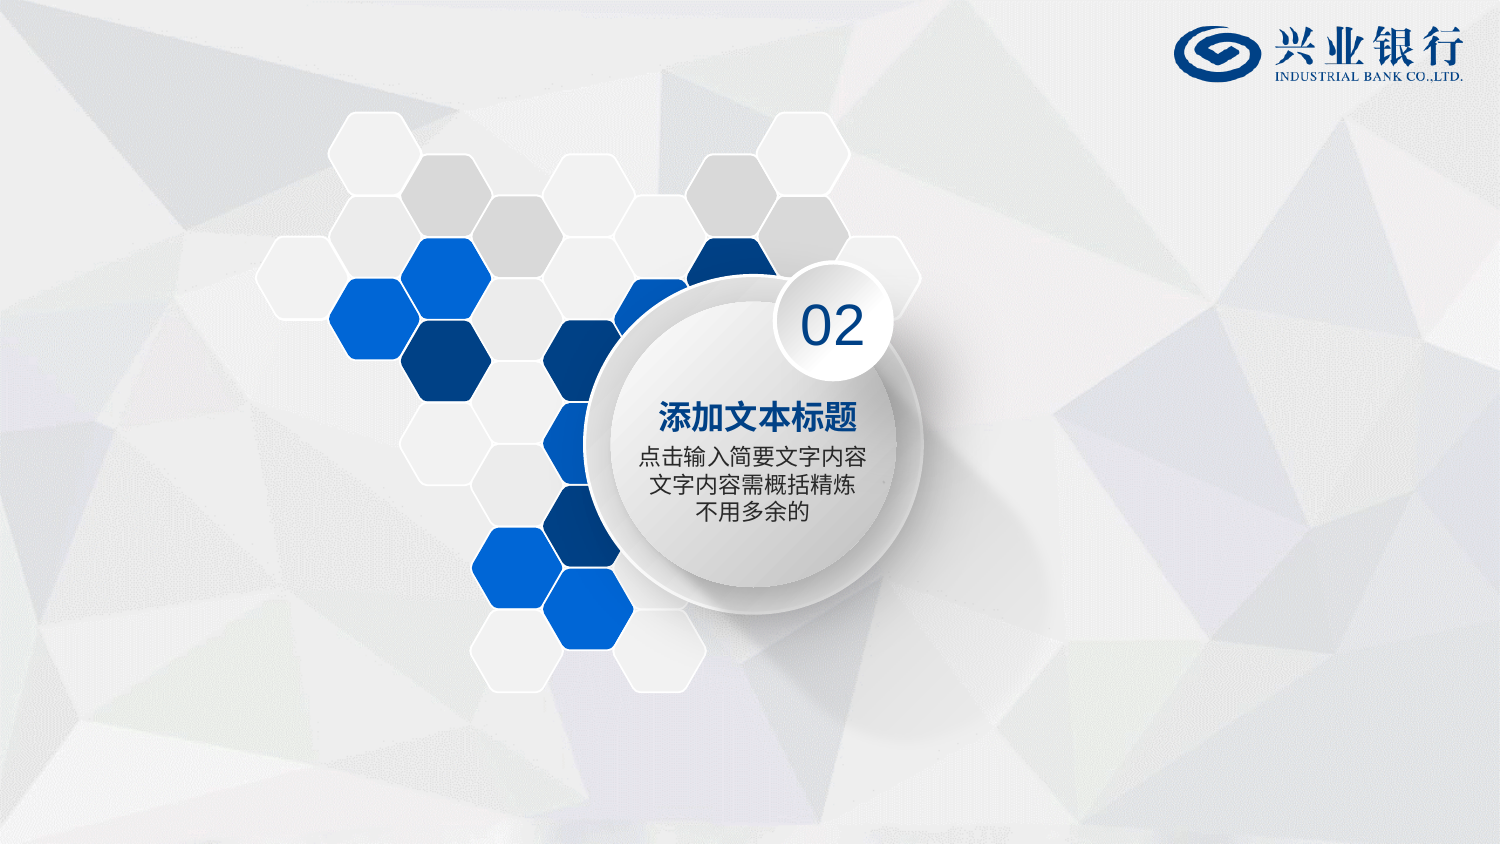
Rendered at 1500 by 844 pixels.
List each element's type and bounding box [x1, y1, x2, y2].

text_box [602, 388, 904, 505]
text_box [584, 268, 987, 783]
picture [0, 0, 1500, 844]
text_box [254, 111, 923, 694]
text_box [767, 262, 900, 380]
